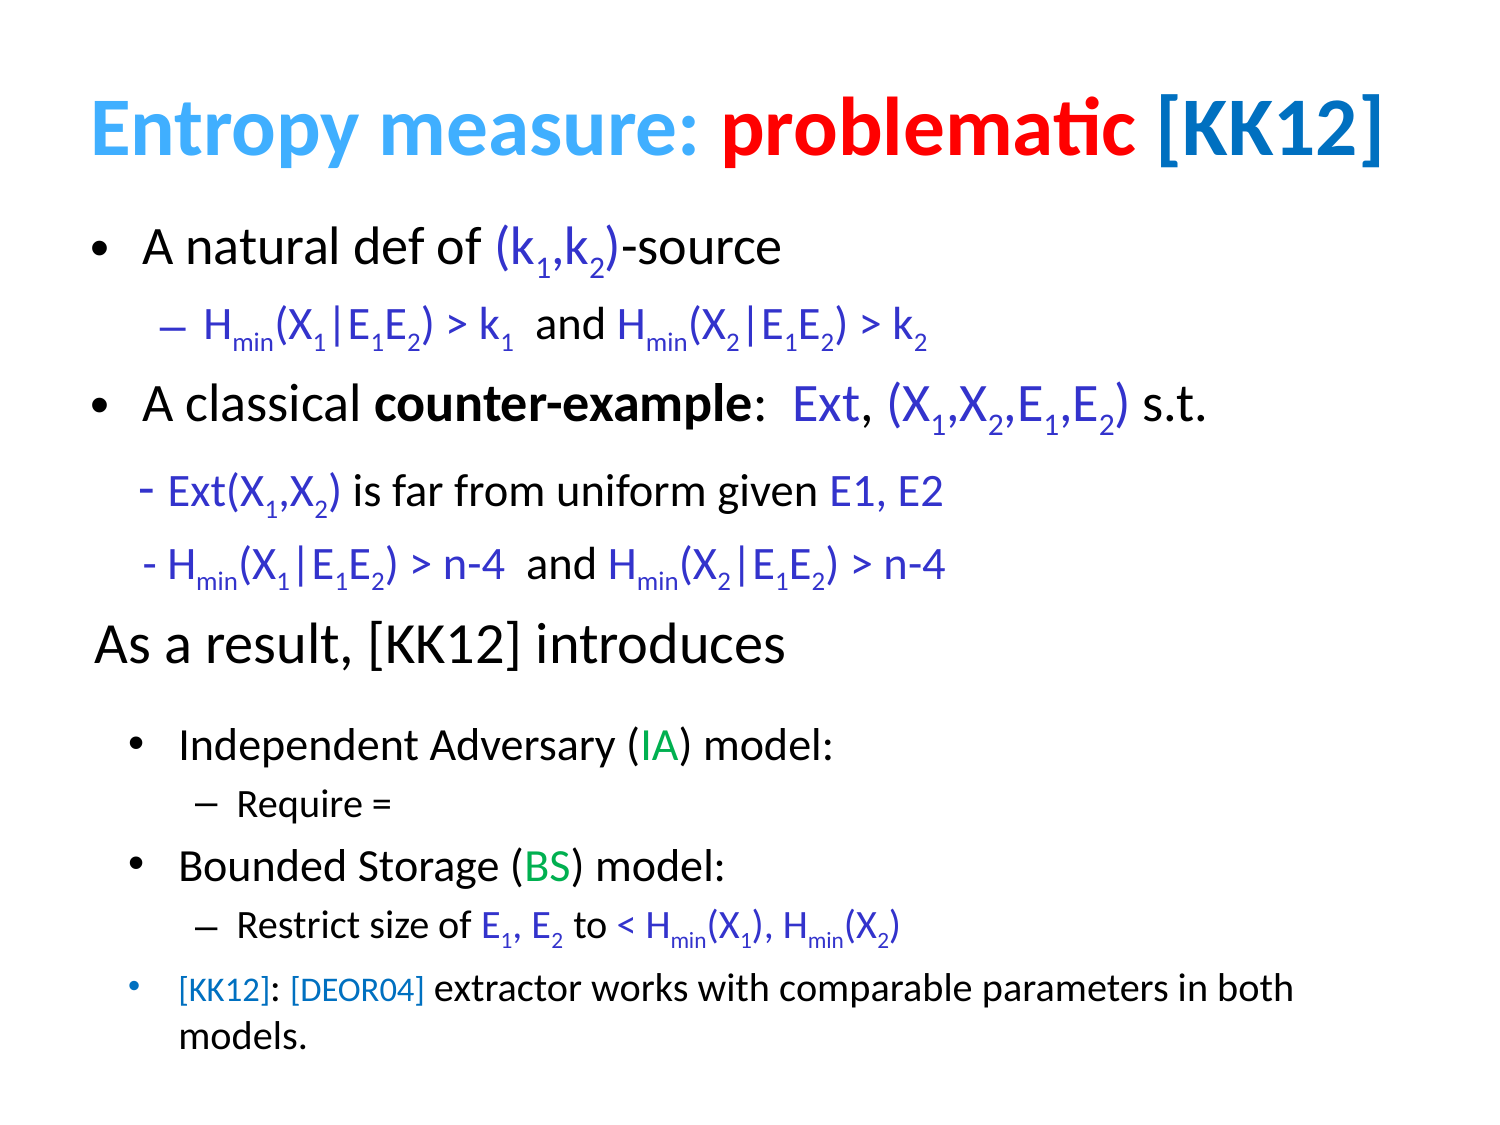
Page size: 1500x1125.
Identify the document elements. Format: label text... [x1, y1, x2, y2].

title Entropy measure: problematic [KK12] [75, 28, 1425, 217]
text_box As a result, [KK12] introduces [79, 597, 815, 683]
